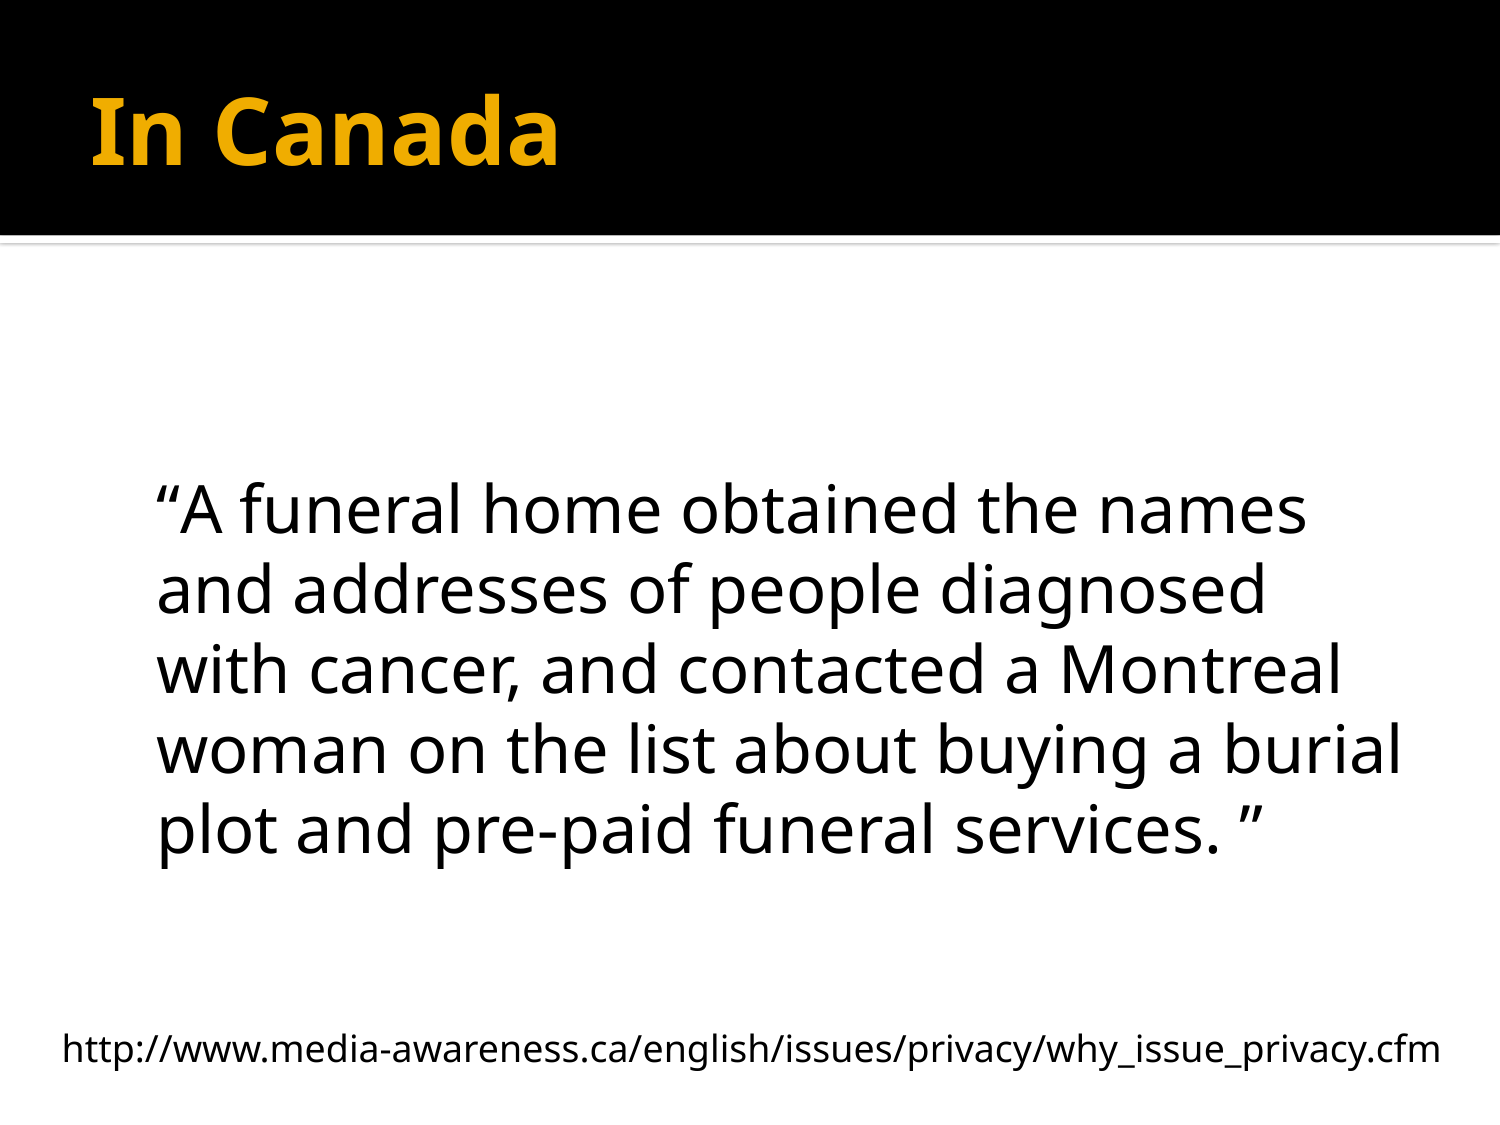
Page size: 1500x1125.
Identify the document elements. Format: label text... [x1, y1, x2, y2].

title In Canada [75, 25, 1425, 231]
text_box http://www.media-awareness.ca/english/issues/privacy/why_issue_privacy.cfm [46, 1017, 1465, 1078]
list “A funeral home obtained the names and addresses of people diagnosed with cancer, and contacted a Montreal woman on the list about buying a burial plot and pre-paid funeral services. ” [75, 291, 1425, 1017]
